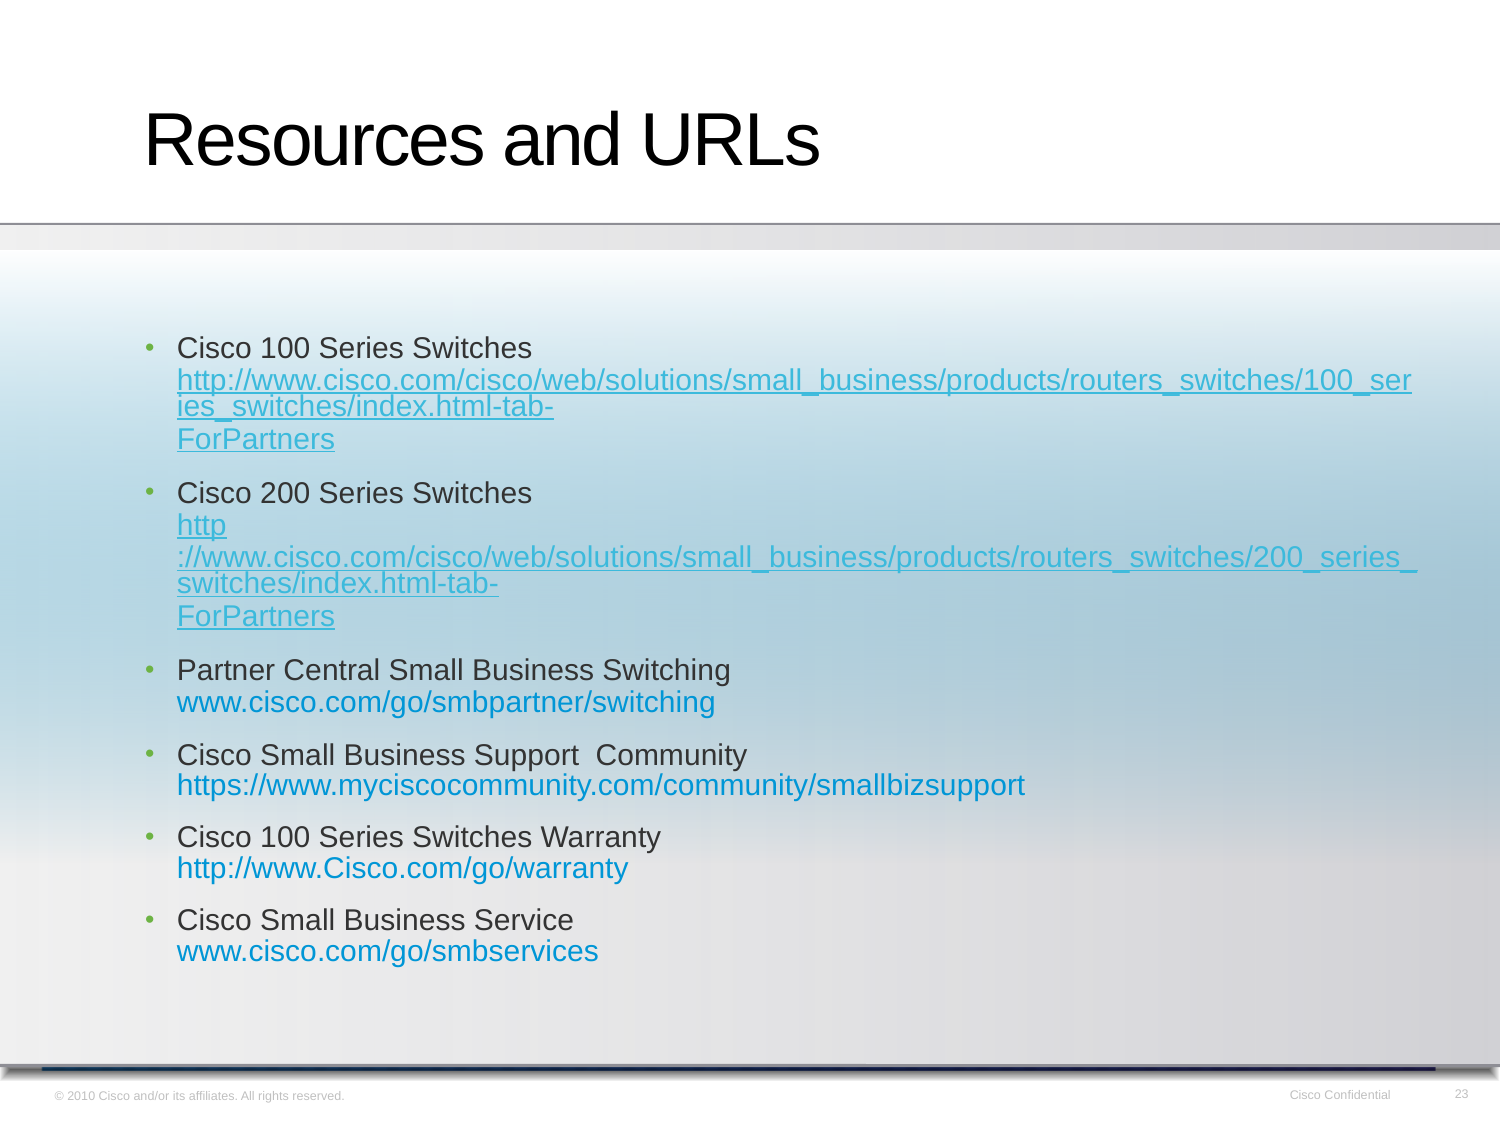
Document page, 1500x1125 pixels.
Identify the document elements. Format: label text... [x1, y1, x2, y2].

title Resources and URLs [130, 50, 1350, 188]
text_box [0, 223, 1500, 1081]
